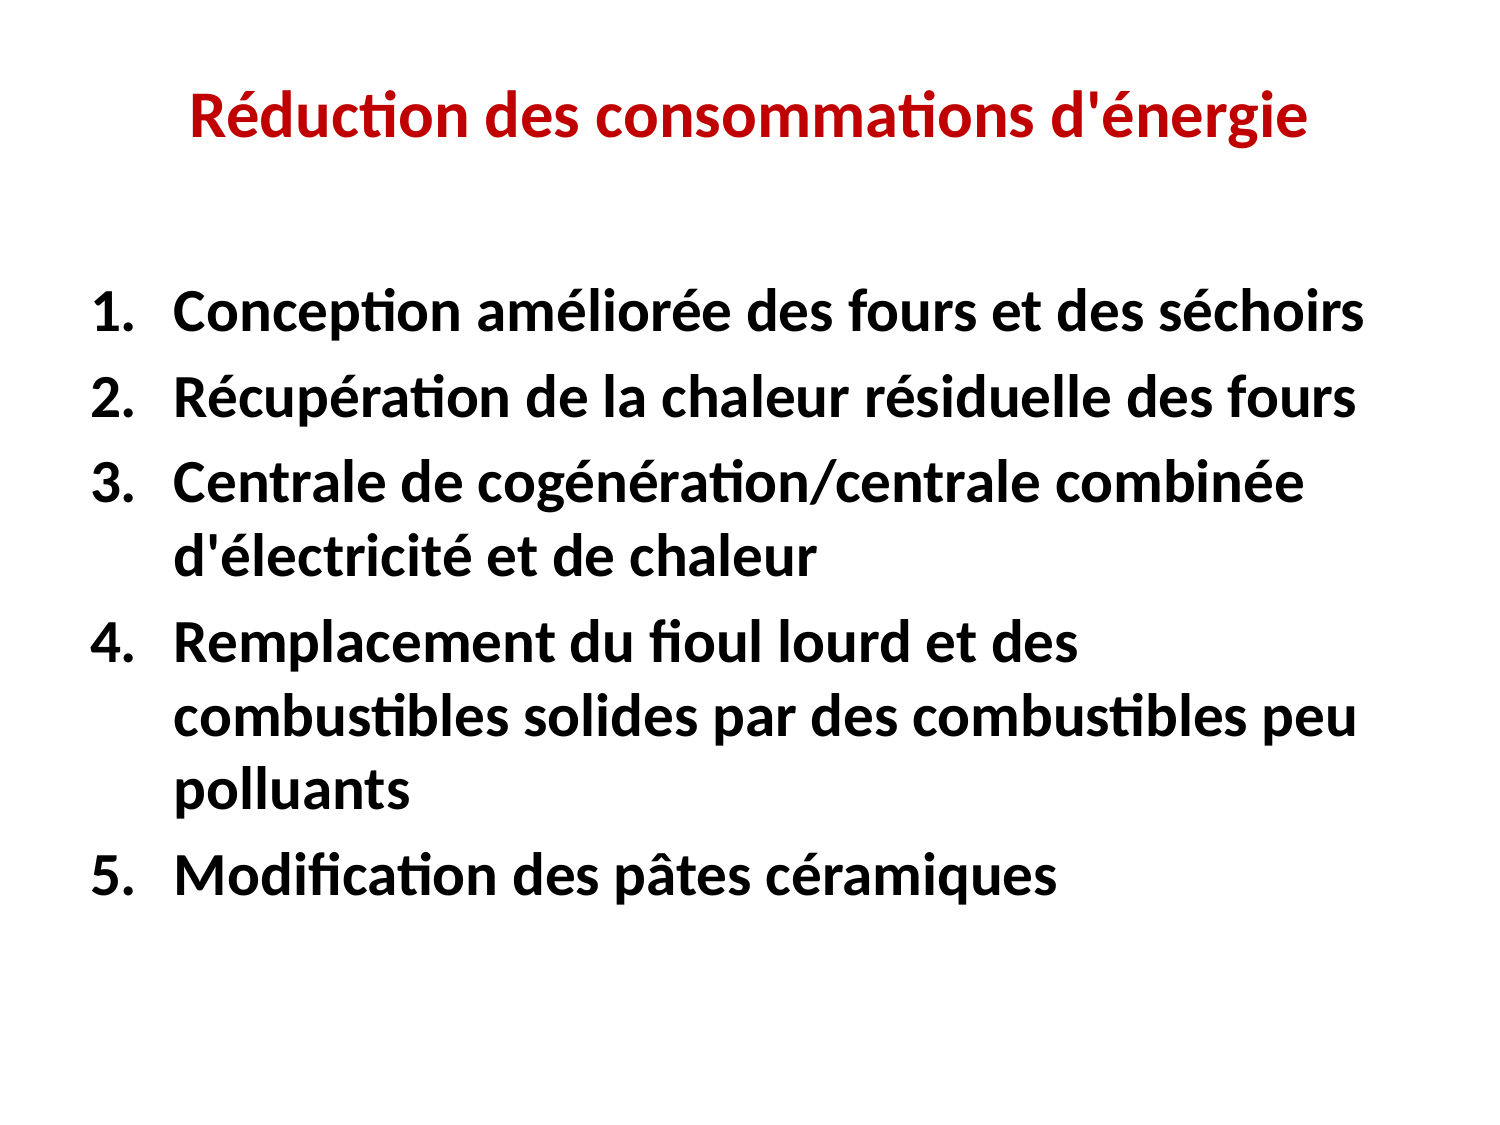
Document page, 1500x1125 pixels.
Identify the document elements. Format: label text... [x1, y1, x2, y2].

list Conception améliorée des fours et des séchoirs Récupération de la chaleur résiduelle des fours Centrale de cogénération/centrale combinée d'électricité et de chaleur Remplacement du fioul lourd et des combustibles solides par des combustibles peu polluants Modification des pâtes céramiques [75, 262, 1425, 1005]
title Réduction des consommations d'énergie [75, 45, 1425, 176]
